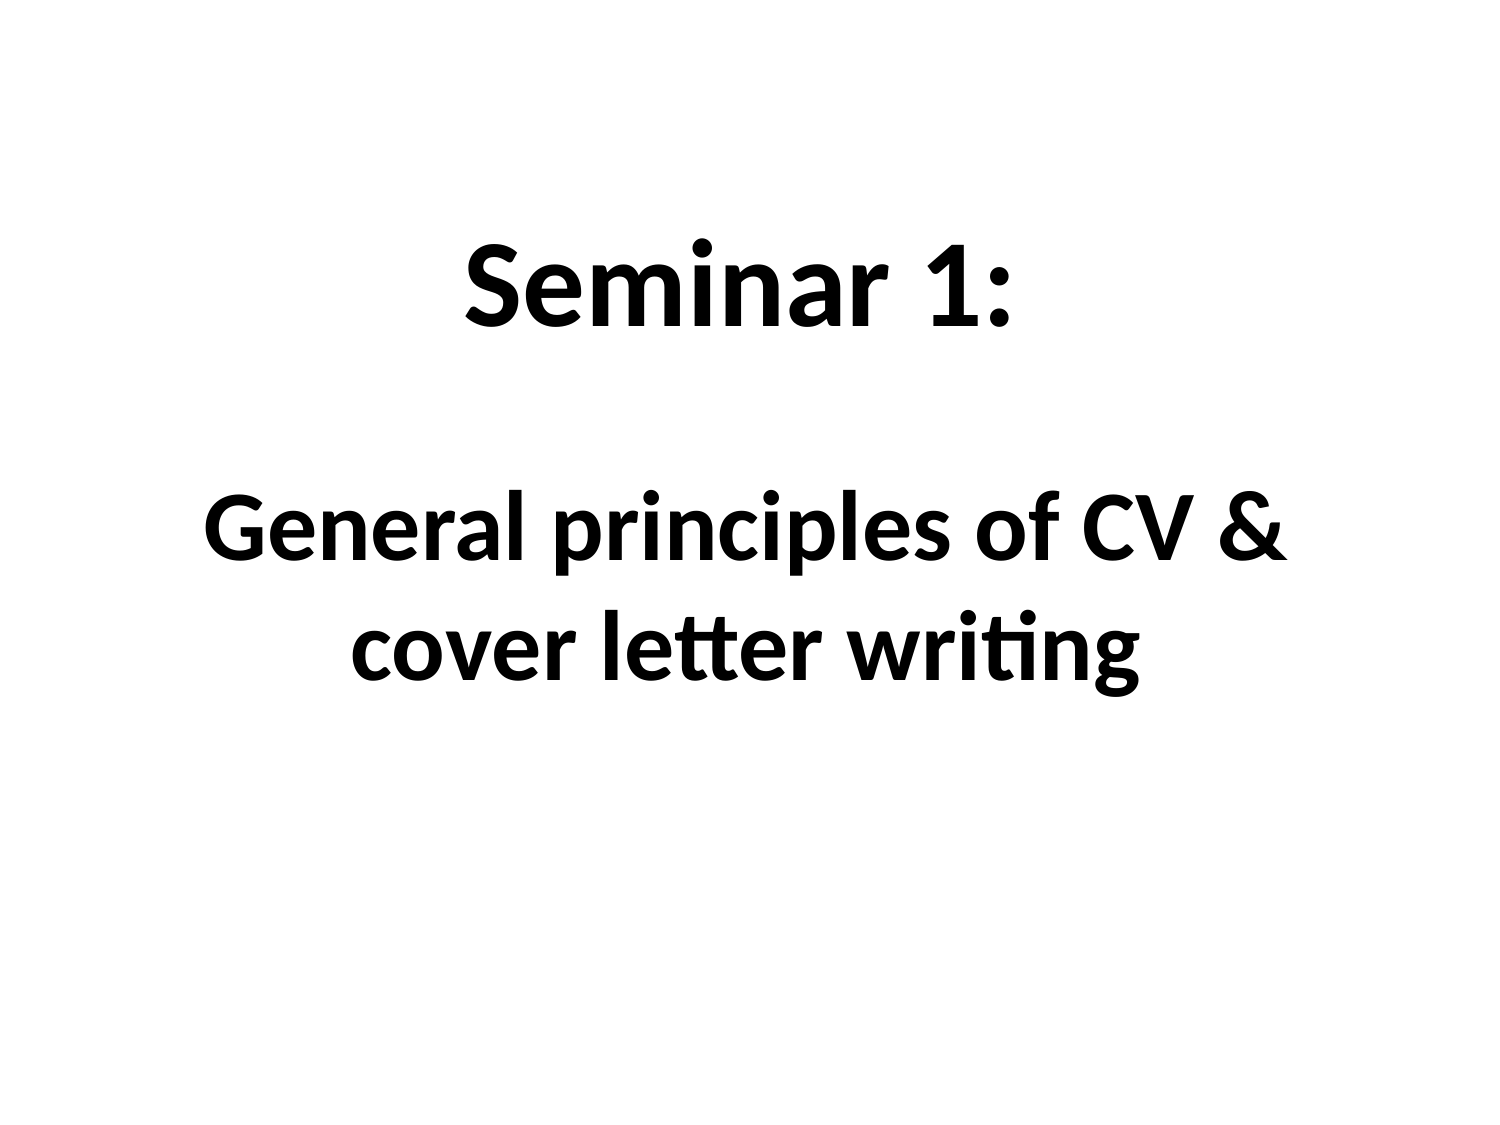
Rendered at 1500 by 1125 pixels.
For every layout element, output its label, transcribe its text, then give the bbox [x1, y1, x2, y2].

title Seminar 1: [289, 156, 1193, 398]
subtitle General principles of CV & cover letter writing [161, 453, 1331, 741]
